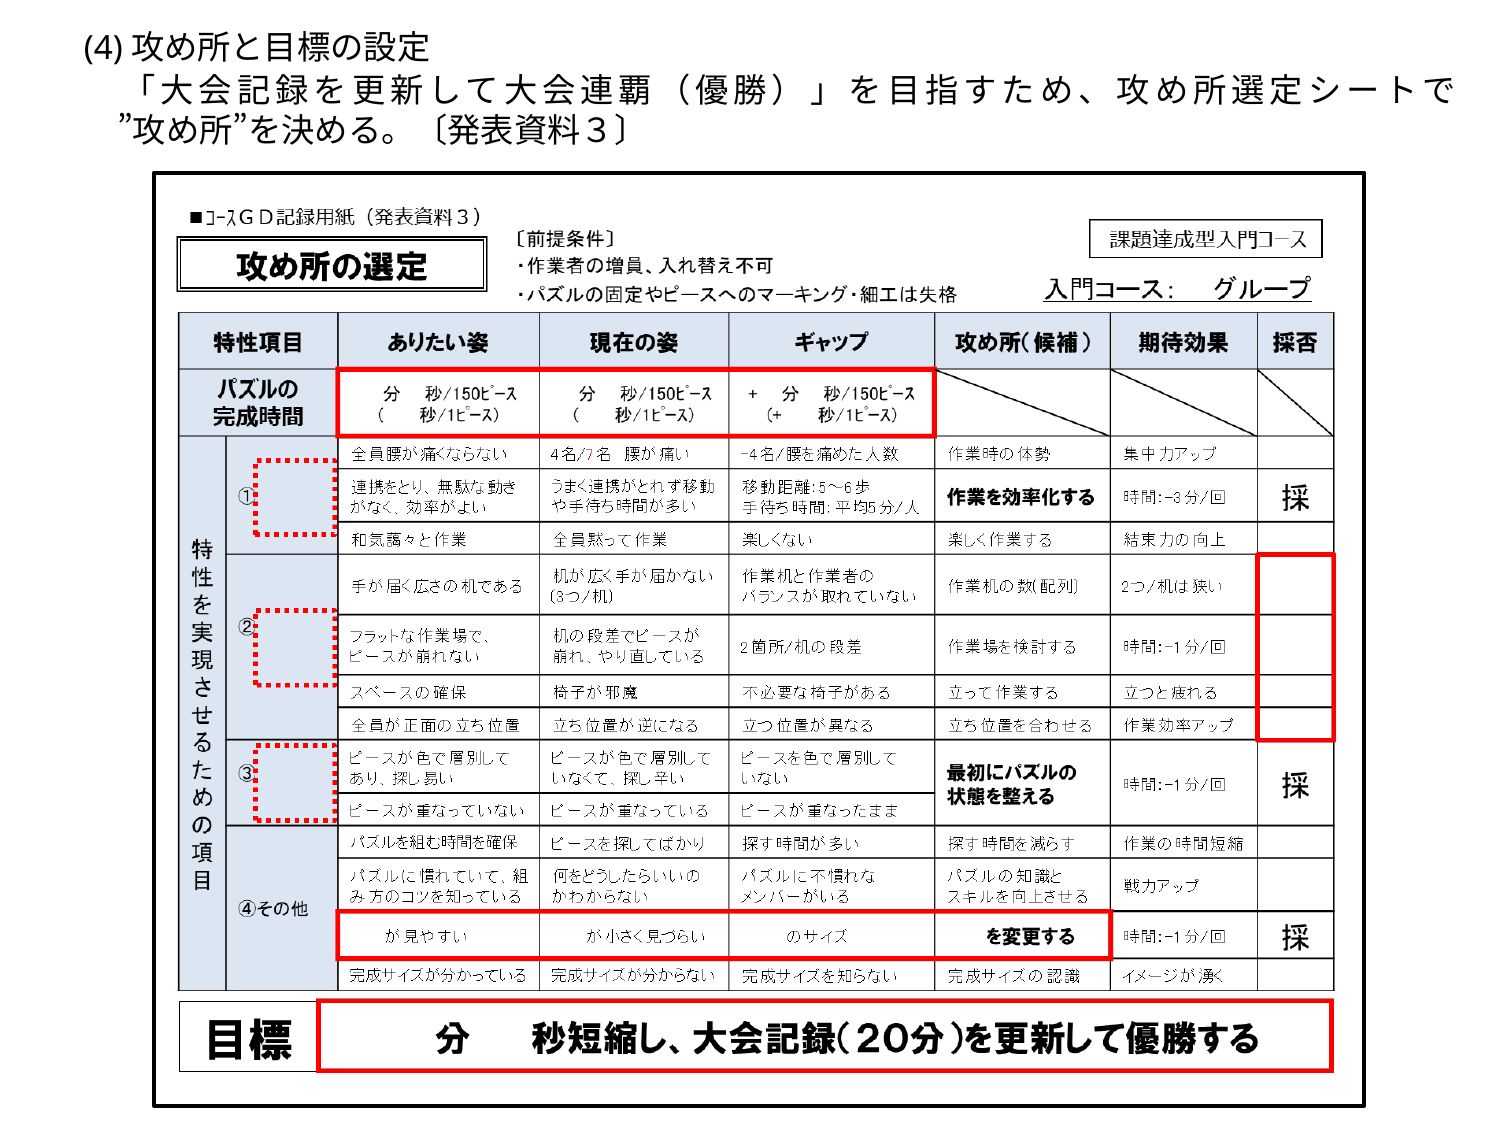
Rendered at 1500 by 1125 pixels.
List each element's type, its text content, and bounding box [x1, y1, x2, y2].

text_box (4)攻め所と目標の設定 「大会記録を更新して大会連覇（優勝）」を目指すため、攻め所選定シートで ”攻め所”を決める。〔発表資料３〕 [69, 18, 1489, 157]
picture [172, 198, 1350, 1091]
text_box [152, 171, 1366, 1108]
